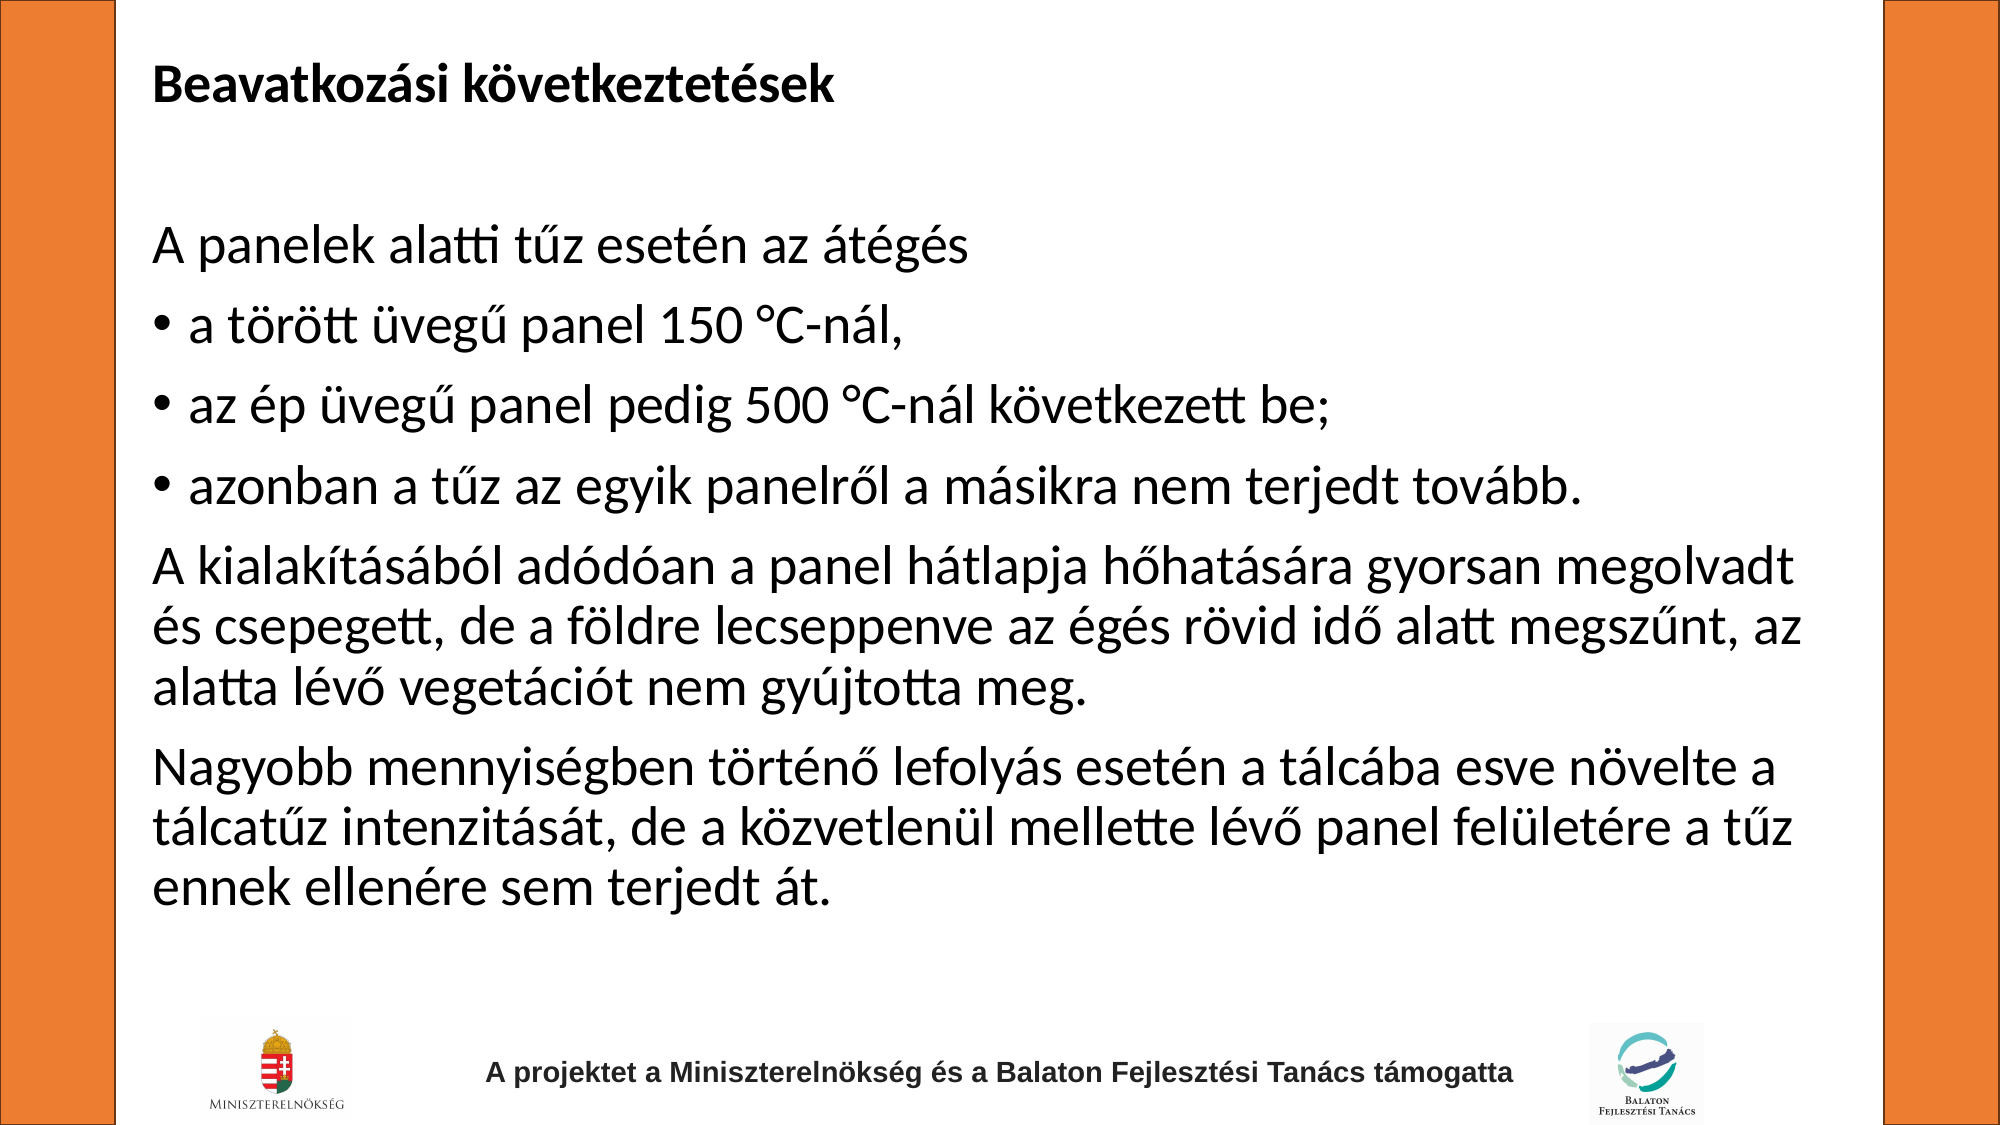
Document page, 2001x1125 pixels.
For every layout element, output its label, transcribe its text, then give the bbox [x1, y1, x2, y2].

picture [201, 1018, 353, 1119]
picture [1590, 1023, 1704, 1125]
list Beavatkozási következtetések A panelek alatti tűz esetén az átégés a törött üvegű panel 150 °C-nál, az ép üvegű panel pedig 500 °C-nál következett be; azonban a tűz az egyik panelről a másikra nem terjedt tovább. A kialakításából adódóan a panel hátlapja hőhatására gyorsan megolvadt és csepegett, de a földre lecseppenve az égés rövid idő alatt megszűnt, az alatta lévő vegetációt nem gyújtotta meg. Nagyobb mennyiségben történő lefolyás esetén a tálcába esve növelte a tálcatűz intenzitását, de a közvetlenül mellette lévő panel felületére a tűz ennek ellenére sem terjedt át. [137, 47, 1863, 1014]
